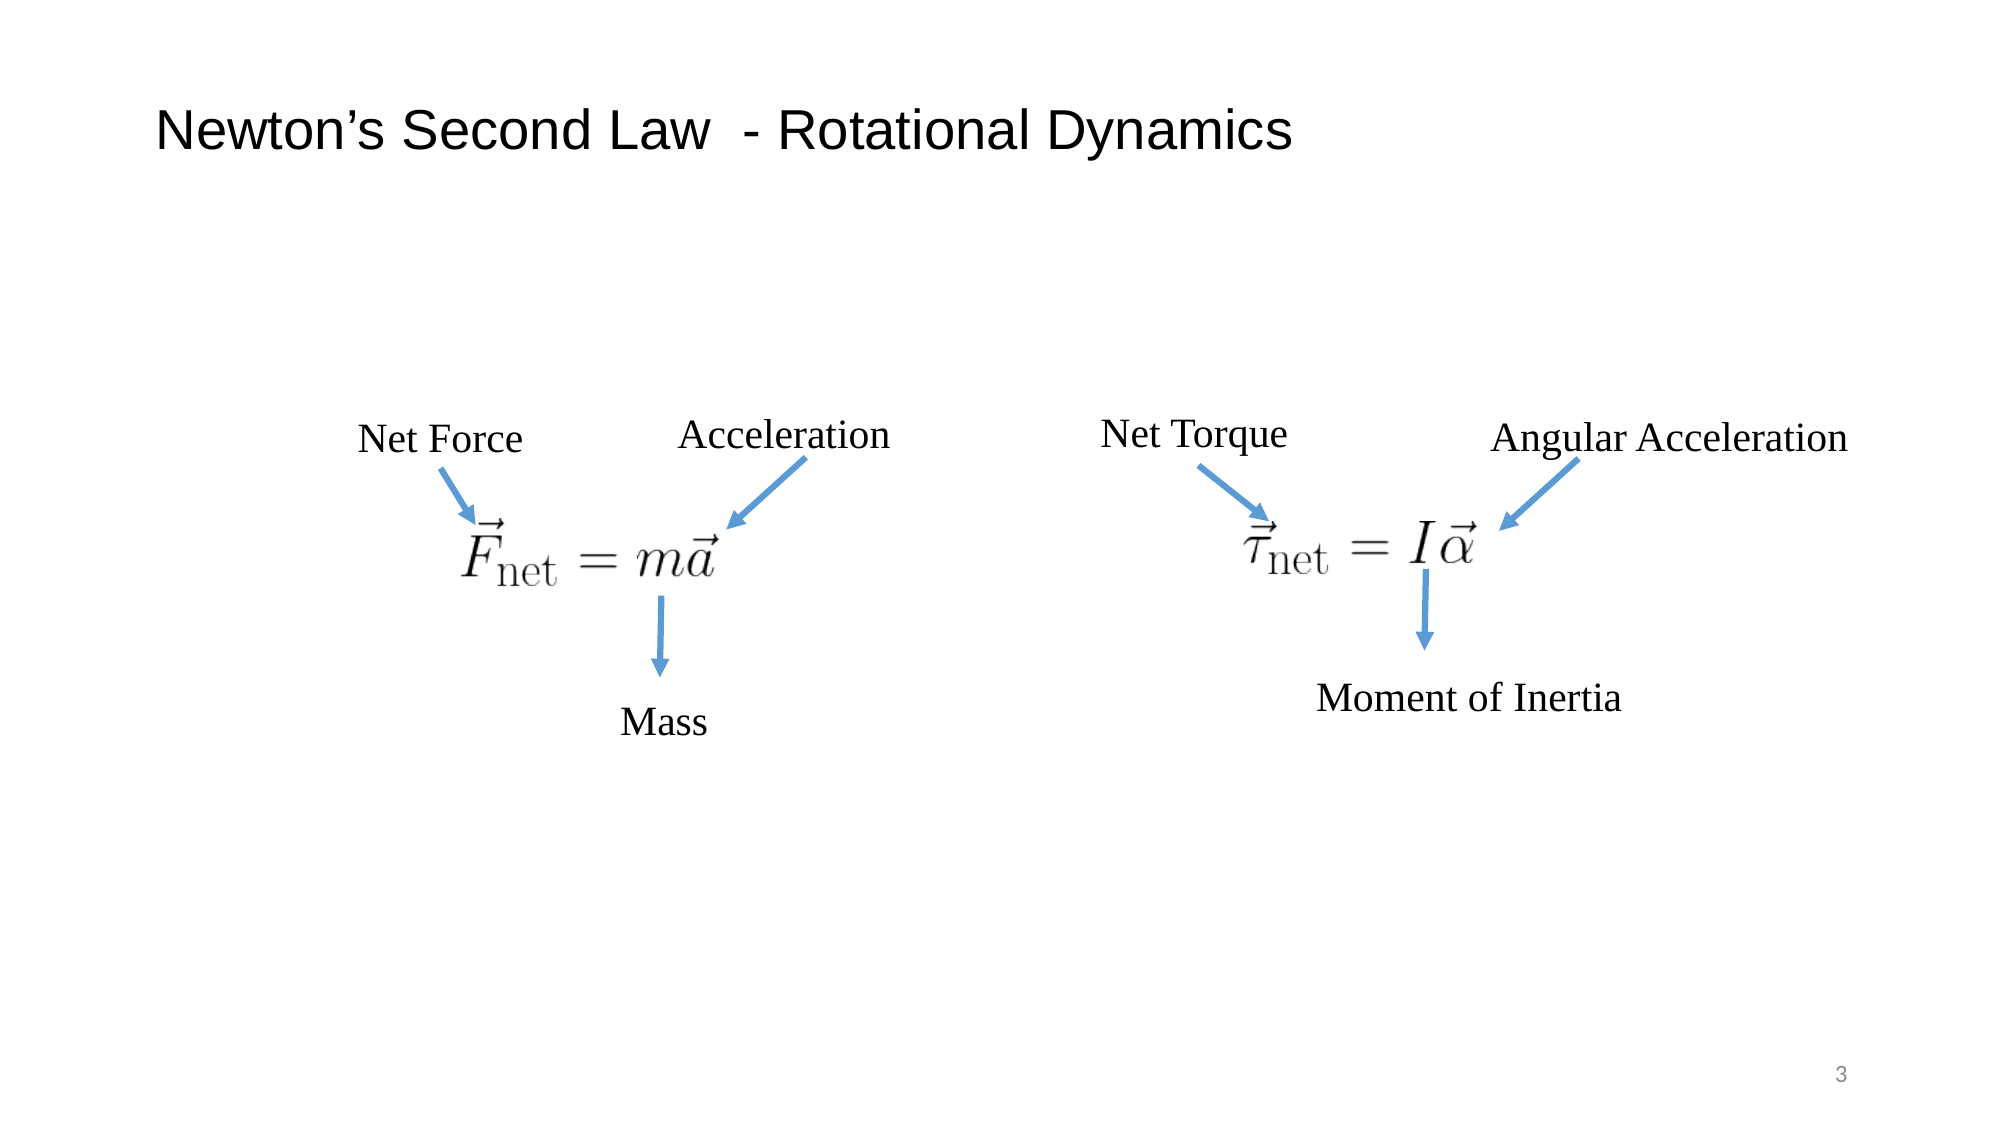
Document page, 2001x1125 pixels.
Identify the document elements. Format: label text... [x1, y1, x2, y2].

text_box Net Force [342, 403, 539, 469]
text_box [726, 457, 806, 530]
text_box Mass [605, 685, 724, 751]
text_box Acceleration [662, 399, 906, 465]
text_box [440, 469, 476, 526]
text_box Newton’s Second Law - Rotational Dynamics [155, 93, 1409, 171]
slide_number 3 [1412, 1042, 1863, 1103]
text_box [1084, 398, 1865, 728]
picture [460, 518, 720, 588]
